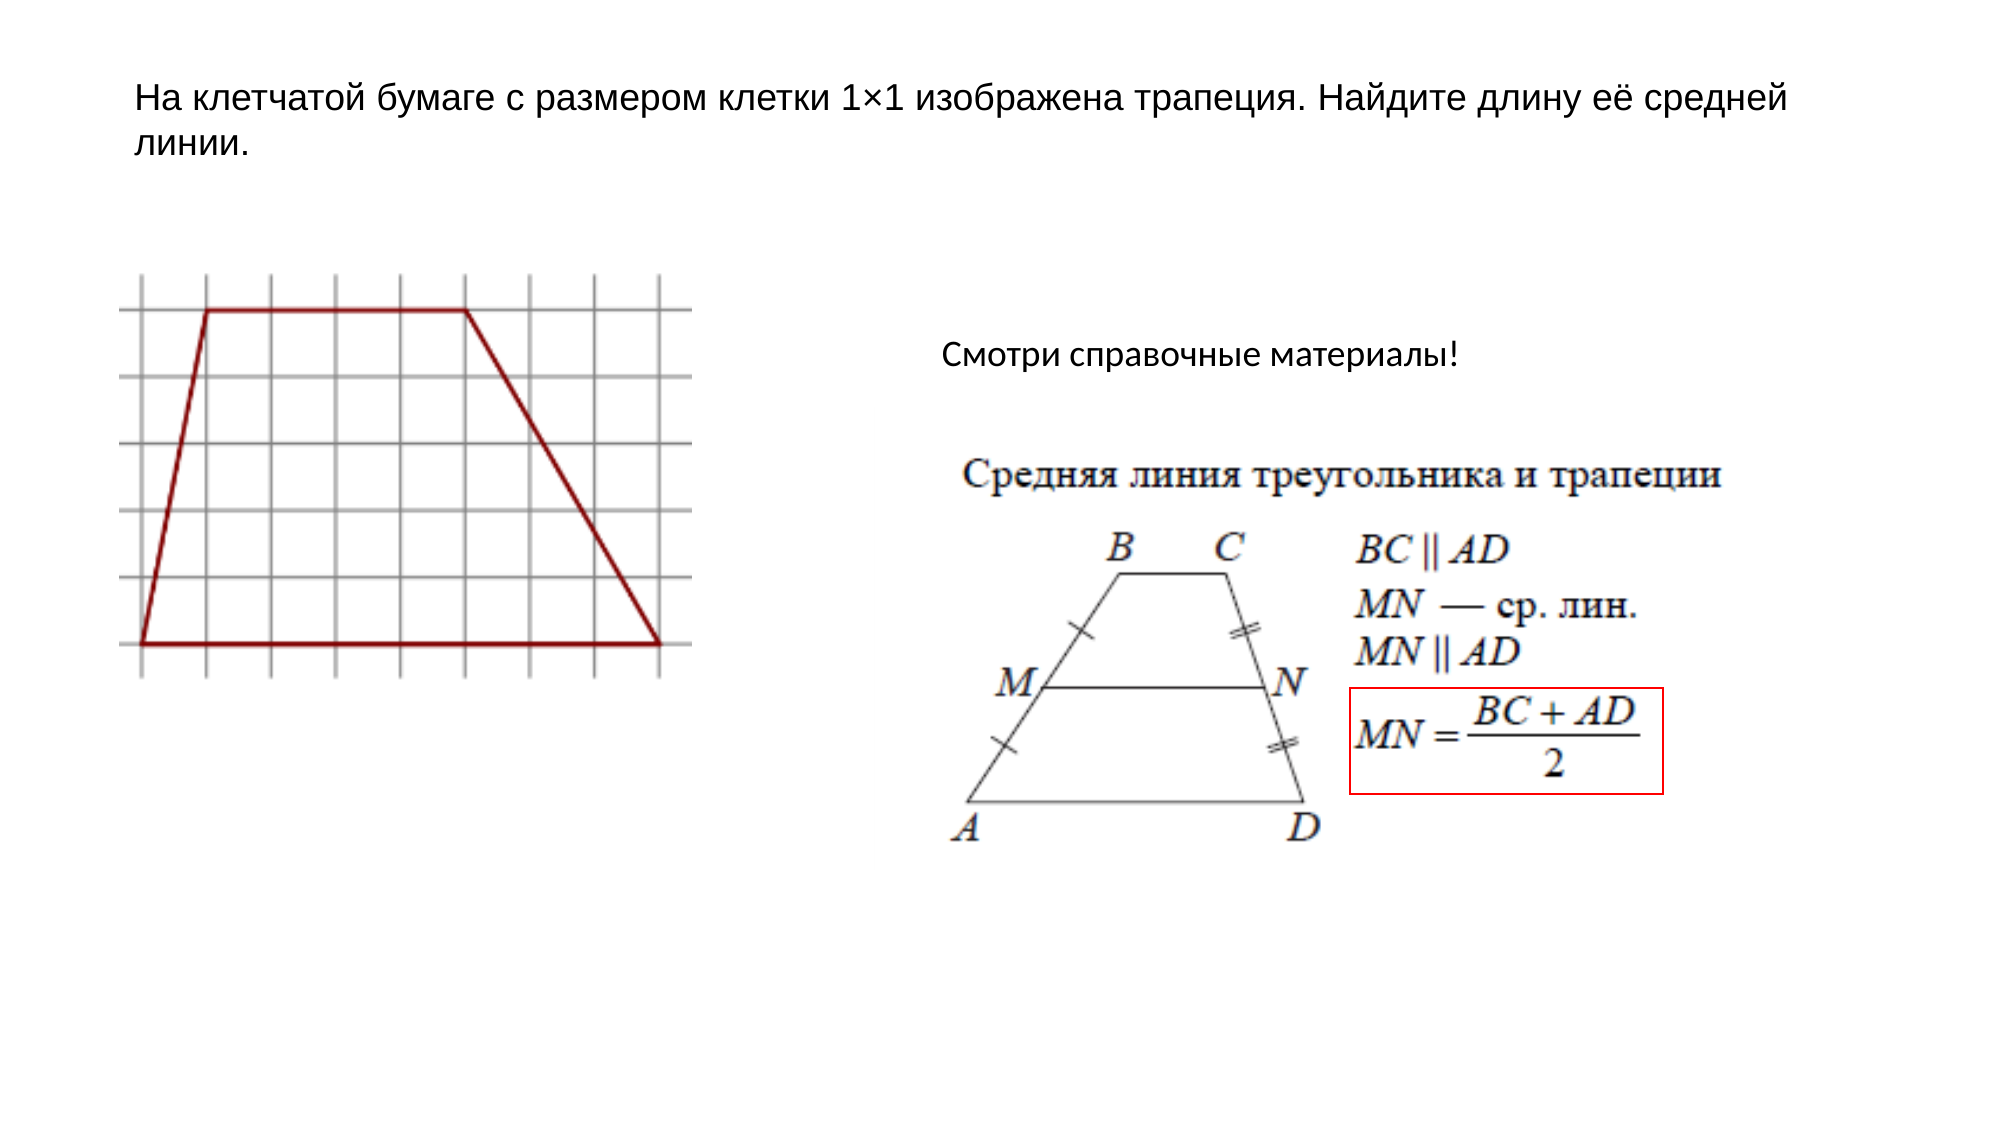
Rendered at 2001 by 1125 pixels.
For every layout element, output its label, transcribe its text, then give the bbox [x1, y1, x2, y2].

text_box На клетчатой бумаге с размером клетки 1×1 изображена трапеция. Найдите длину её средней линии. [119, 65, 1896, 171]
picture [119, 272, 692, 689]
text_box Смотри справочные материалы! [927, 321, 1476, 382]
picture [873, 407, 1795, 870]
